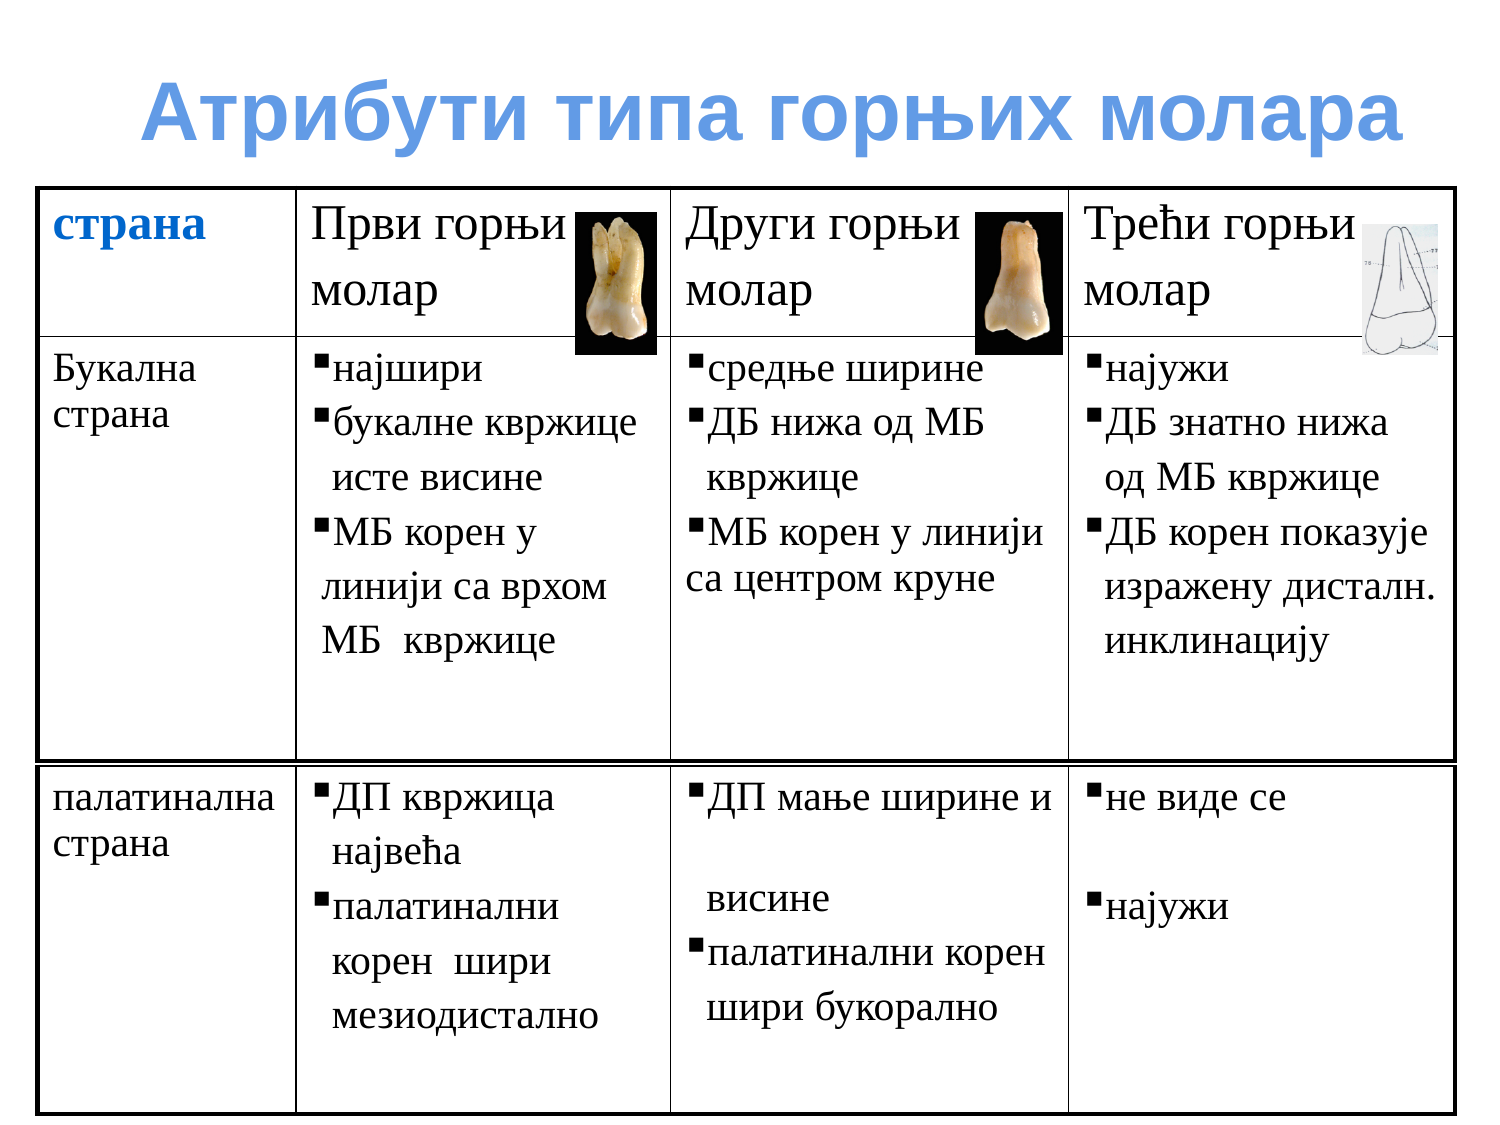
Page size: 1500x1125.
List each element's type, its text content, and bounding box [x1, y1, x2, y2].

table_header страна [40, 190, 295, 336]
table_header Први горњи молар [297, 190, 670, 336]
table_cell најужи ДБ знатно нижа од МБ квржице ДБ корен показује изражену дисталн. инклинацију [1069, 337, 1453, 759]
table_header Други горњи молар [671, 190, 1068, 336]
table_cell средње ширине ДБ нижа од МБ квржице МБ корен у линији са центром круне [671, 337, 1068, 759]
table_cell Букална страна [40, 337, 295, 759]
table_header не виде се најужи [1069, 767, 1453, 1112]
text_box Атрибути типа горњих молара [124, 50, 1426, 165]
table_header палатинална страна [40, 767, 295, 1112]
picture [974, 212, 1063, 355]
table_header Трећи горњи молар [1069, 190, 1453, 336]
table_cell најшири букалне квржице исте висине МБ корен у линији са врхом МБ квржице [297, 337, 670, 759]
table_header ДП квржица највећа палатинални корен шири мезиодистално [297, 767, 670, 1112]
picture [1362, 224, 1438, 355]
table_header ДП мање ширине и висине палатинални корен шири букорално [671, 767, 1068, 1112]
picture [574, 212, 657, 355]
